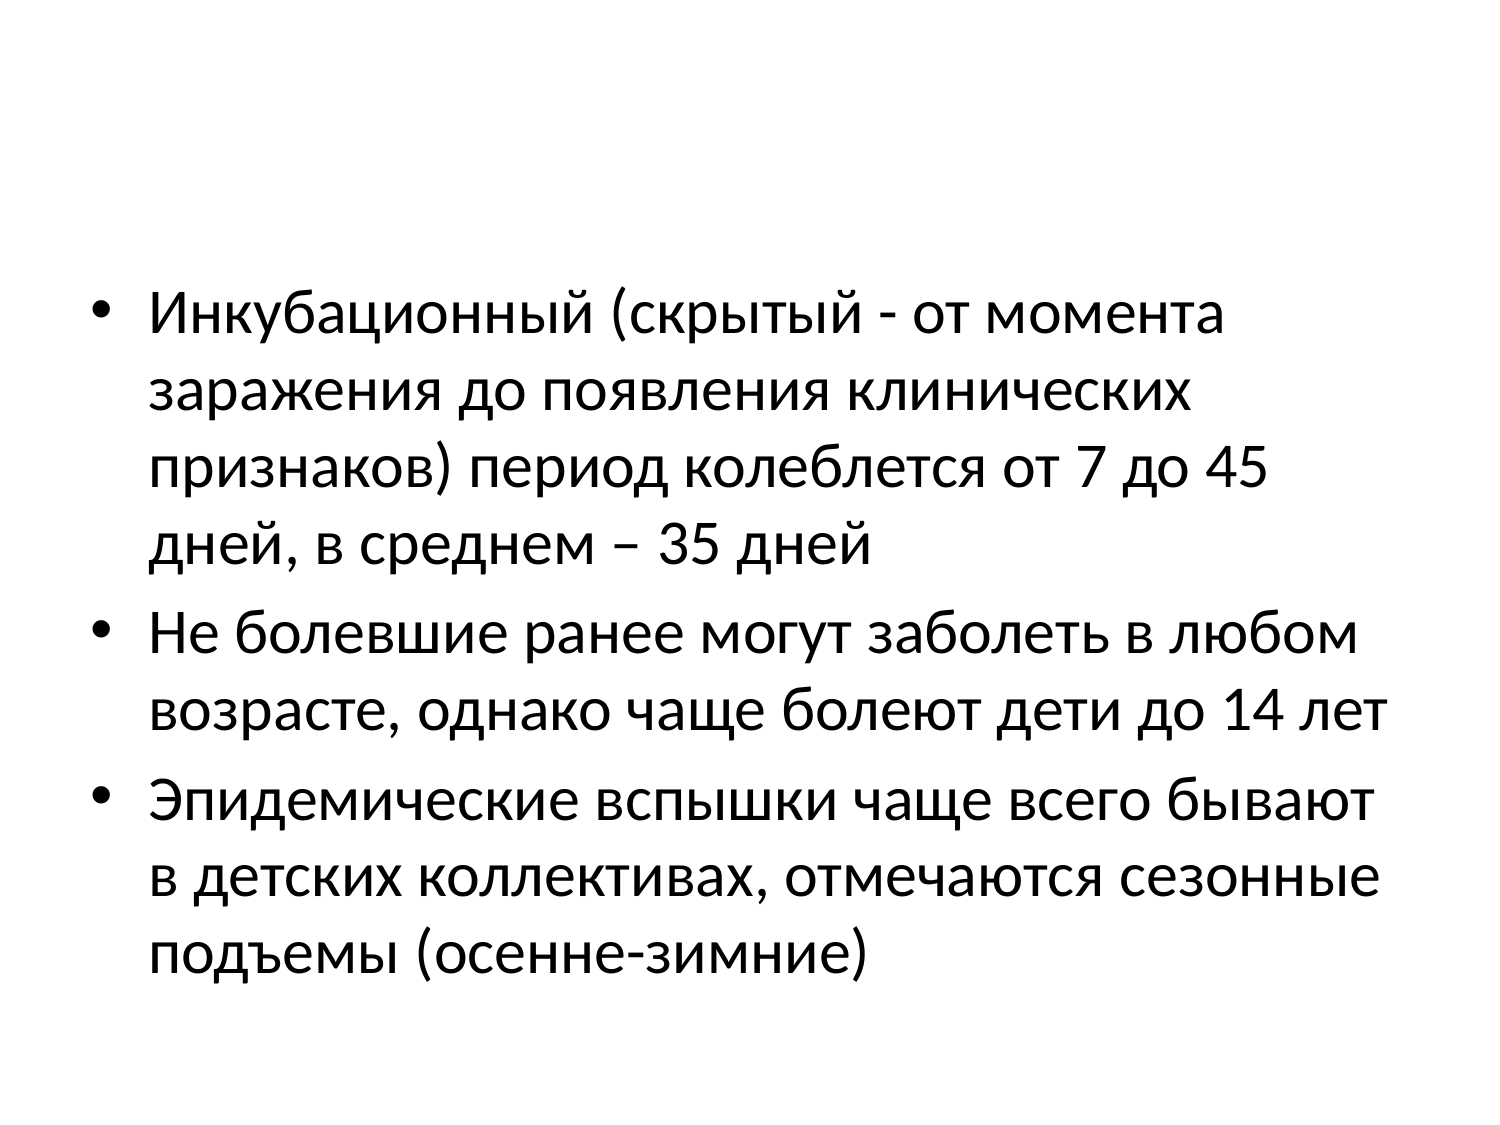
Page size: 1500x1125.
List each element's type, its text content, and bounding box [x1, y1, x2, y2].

list Инкубационный (скрытый - от момента заражения до появления клинических признаков) период колеблется от 7 до 45 дней, в среднем – 35 дней Не болевшие ранее могут заболеть в любом возрасте, однако чаще болеют дети до 14 лет Эпидемические вспышки чаще всего бывают в детских коллективах, отмечаются сезонные подъемы (осенне-зимние) [75, 262, 1425, 1005]
